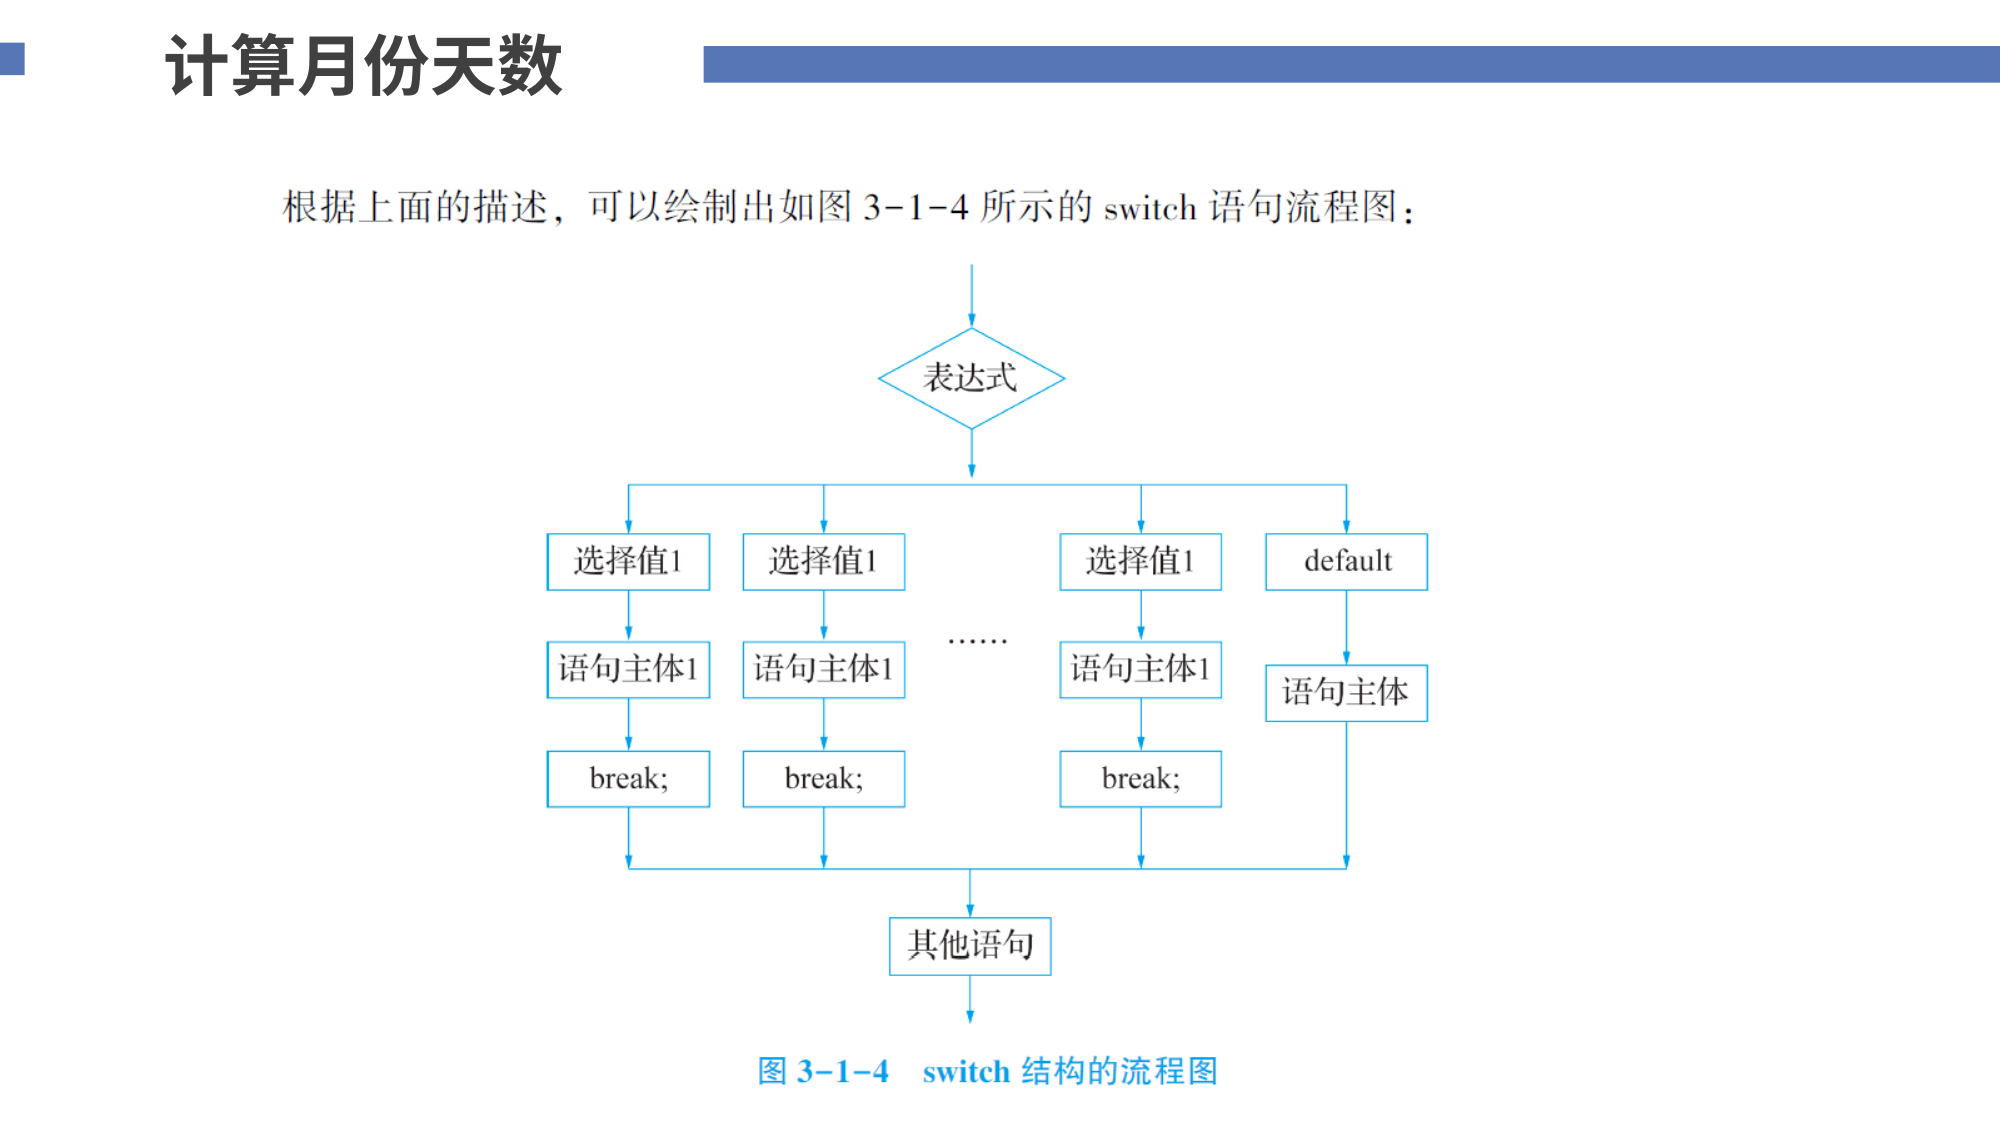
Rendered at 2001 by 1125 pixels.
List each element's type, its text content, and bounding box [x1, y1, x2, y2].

picture [234, 172, 1636, 1101]
text_box [702, 45, 2000, 84]
text_box 计算月份天数 [163, 23, 565, 104]
text_box [0, 41, 26, 76]
